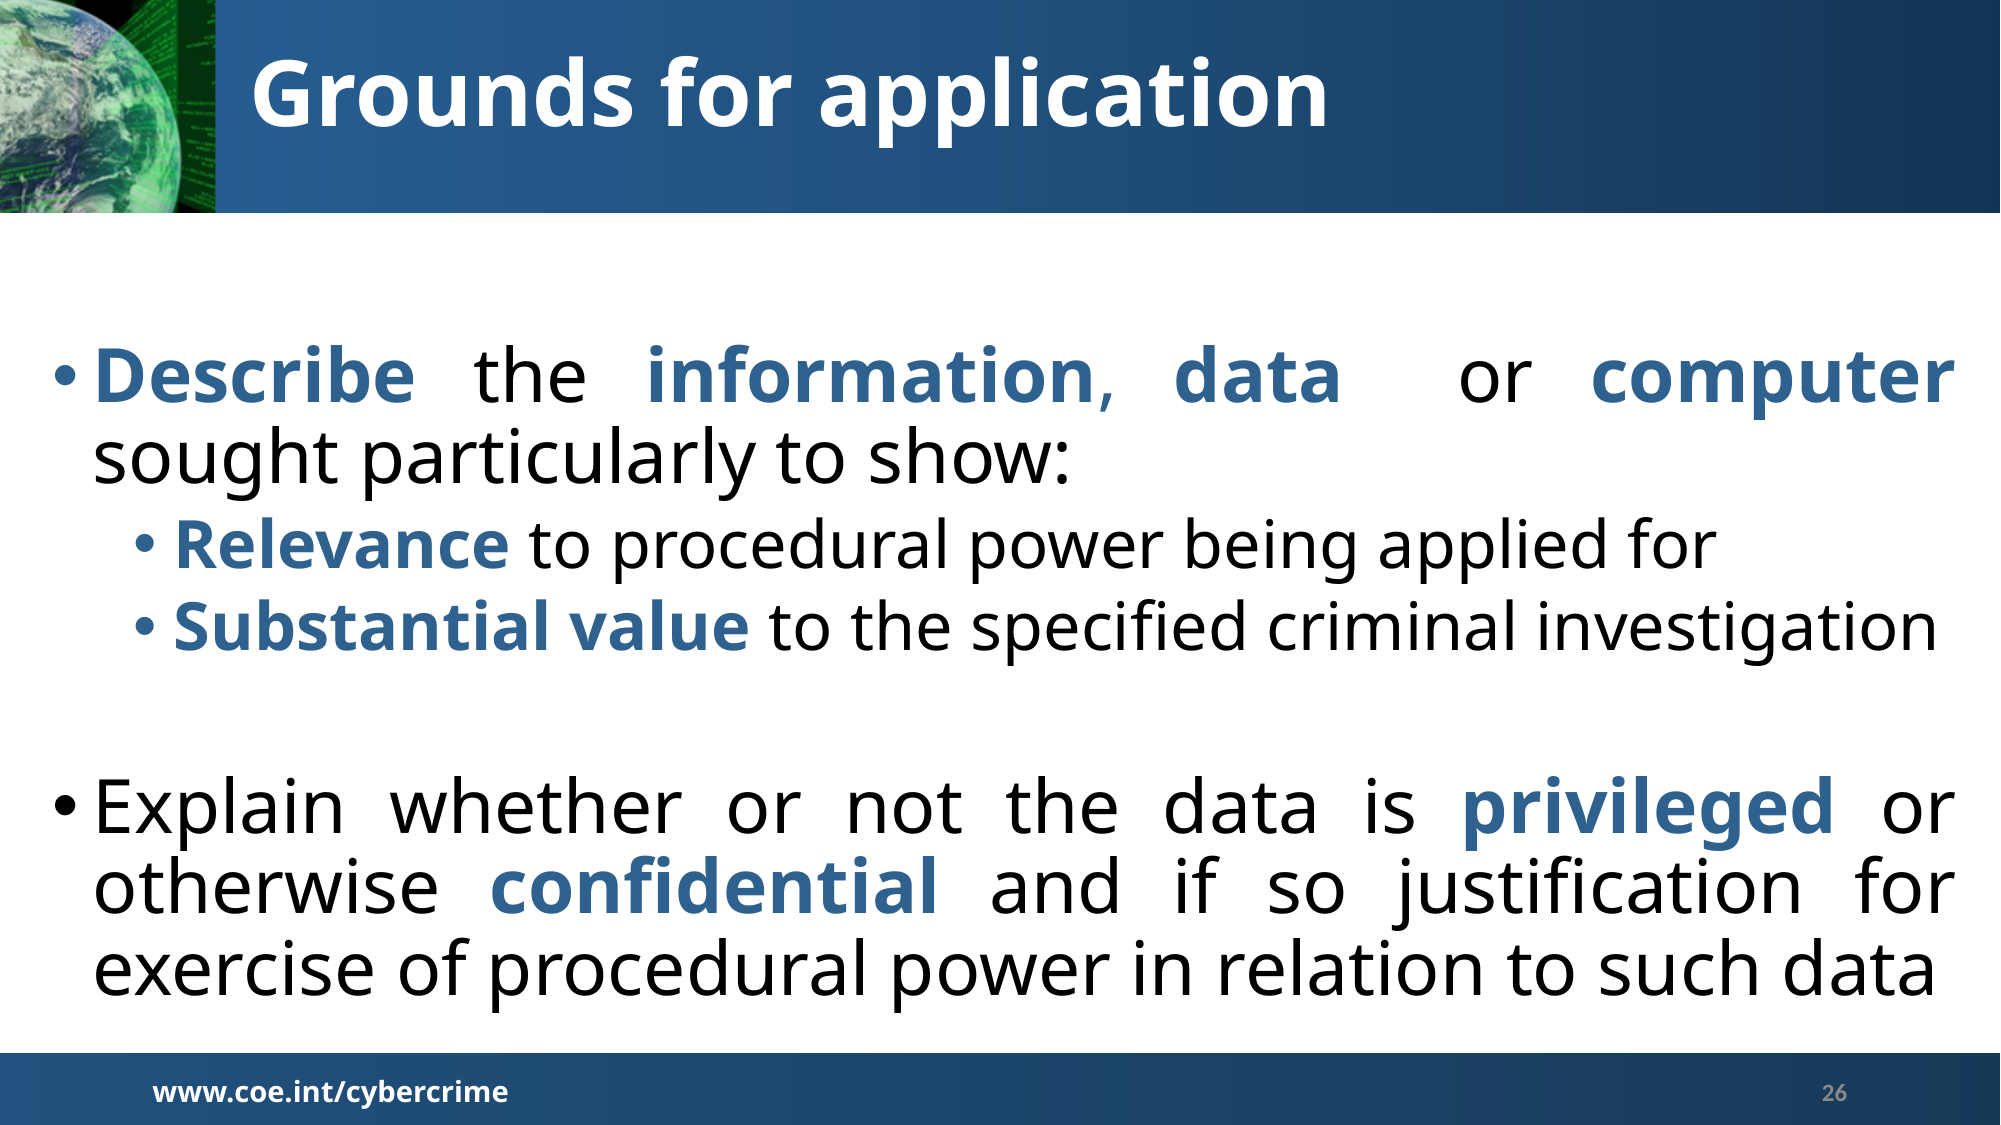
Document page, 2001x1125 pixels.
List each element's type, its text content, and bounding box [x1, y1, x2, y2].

picture [0, 0, 2000, 213]
title Grounds for application [234, 22, 1960, 172]
list Describe the information, data or computer sought particularly to show: Relevance to procedural power being applied for Substantial value to the specified criminal investigation Explain whether or not the data is privileged or otherwise confidential and if so justification for exercise of procedural power in relation to such data [37, 239, 1972, 1025]
slide_number 26 [1412, 1061, 1863, 1121]
slide_number www.coe.int/cybercrime [137, 1061, 588, 1121]
